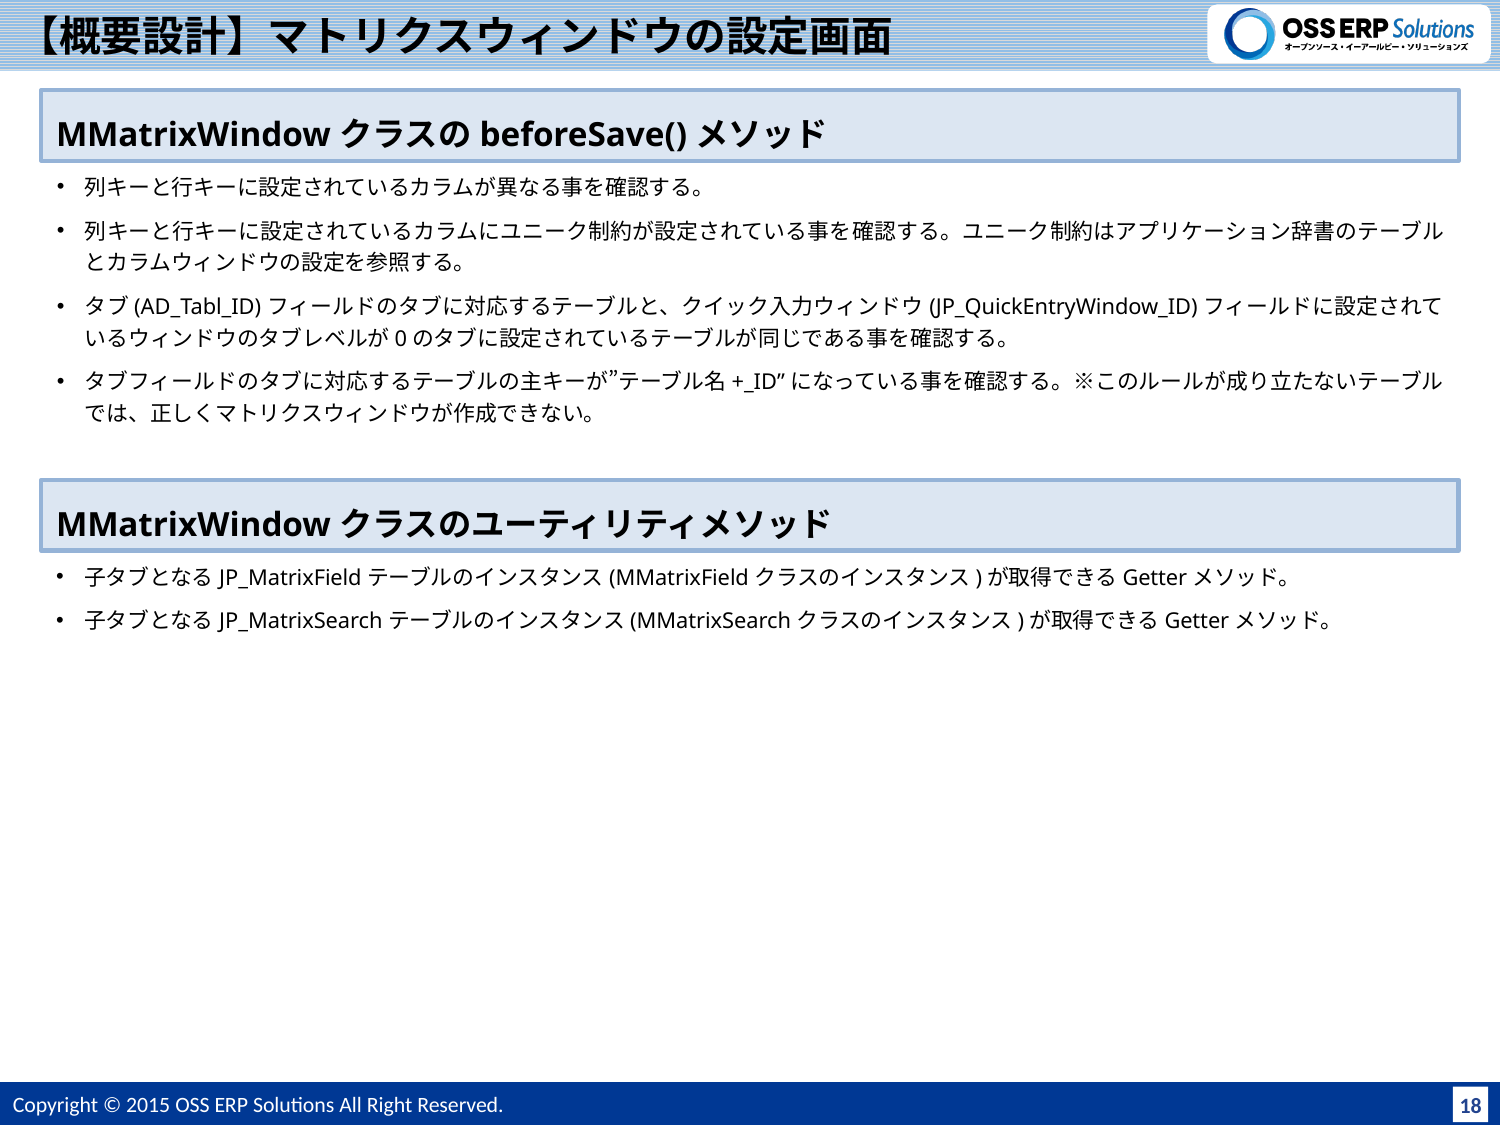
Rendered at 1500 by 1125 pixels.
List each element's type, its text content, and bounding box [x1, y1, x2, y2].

title 【概要設計】マトリクスウィンドウの設定画面 [2, 0, 1353, 70]
text_box MMatrixWindowクラスのユーティリティメソッド [39, 478, 1461, 553]
text_box MMatrixWindowクラスのbeforeSave()メソッド [39, 88, 1461, 163]
text_box 列キーと行キーに設定されているカラムが異なる事を確認する。 列キーと行キーに設定されているカラムにユニーク制約が設定されている事を確認する。ユニーク制約はアプリケーション辞書のテーブルとカラムウィンドウの設定を参照する。 タブ(AD_Tabl_ID)フィールドのタブに対応するテーブルと、クイック入力ウィンドウ(JP_QuickEntryWindow_ID)フィールドに設定されているウィンドウのタブレベルが0のタブに設定されているテーブルが同じである事を確認する。 タブフィールドのタブに対応するテーブルの主キーが”テーブル名+_ID”になっている事を確認する。※このルールが成り立たないテーブルでは、正しくマトリクスウィンドウが作成できない。 [40, 163, 1461, 446]
picture [1353, 8, 1474, 60]
text_box 子タブとなるJP_MatrixFieldテーブルのインスタンス(MMatrixFieldクラスのインスタンス)が取得できるGetterメソッド。 子タブとなるJP_MatrixSearchテーブルのインスタンス(MMatrixSearchクラスのインスタンス)が取得できるGetterメソッド。 [39, 549, 1460, 683]
